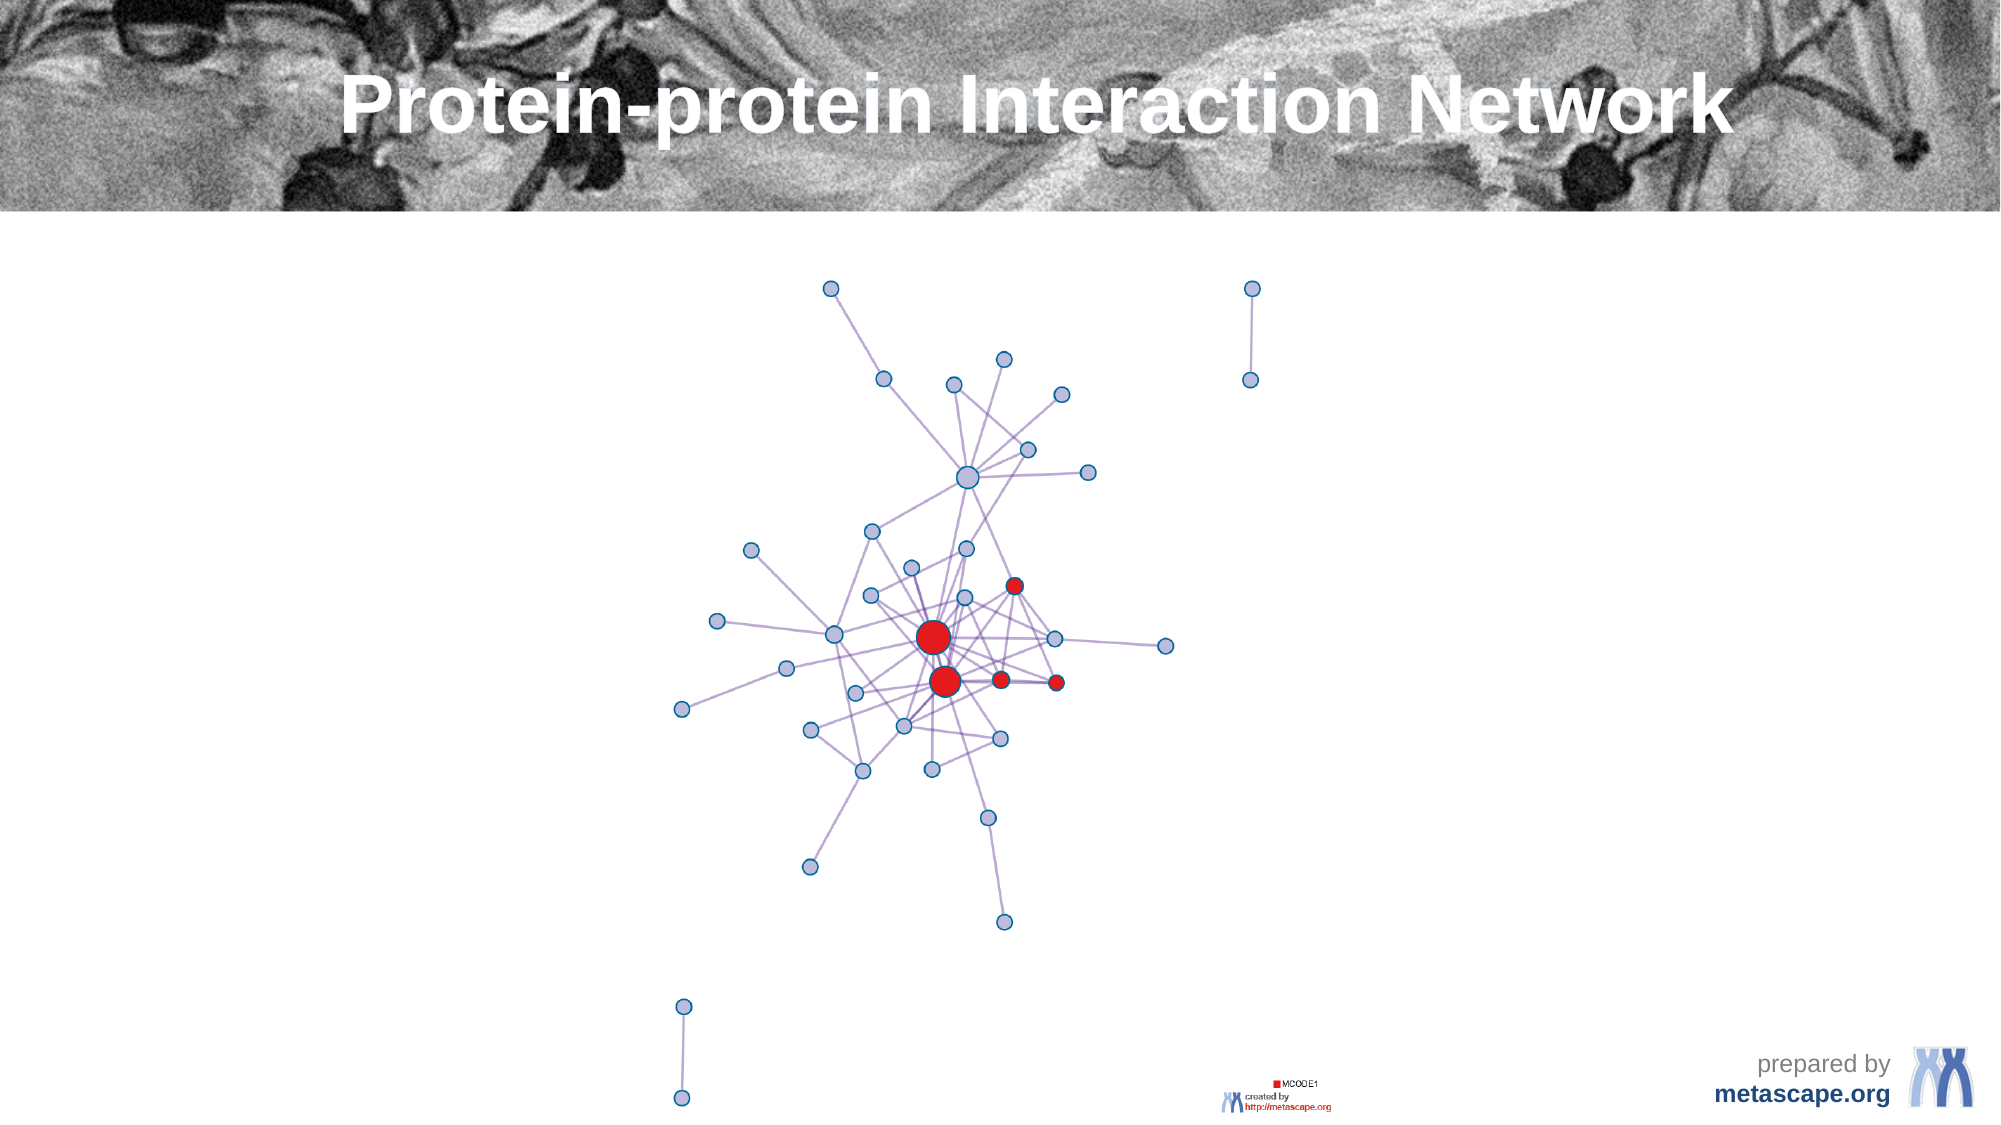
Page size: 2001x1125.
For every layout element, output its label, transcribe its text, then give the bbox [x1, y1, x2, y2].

picture [0, 0, 2001, 1125]
title Protein-protein Interaction Network [323, 11, 1802, 187]
